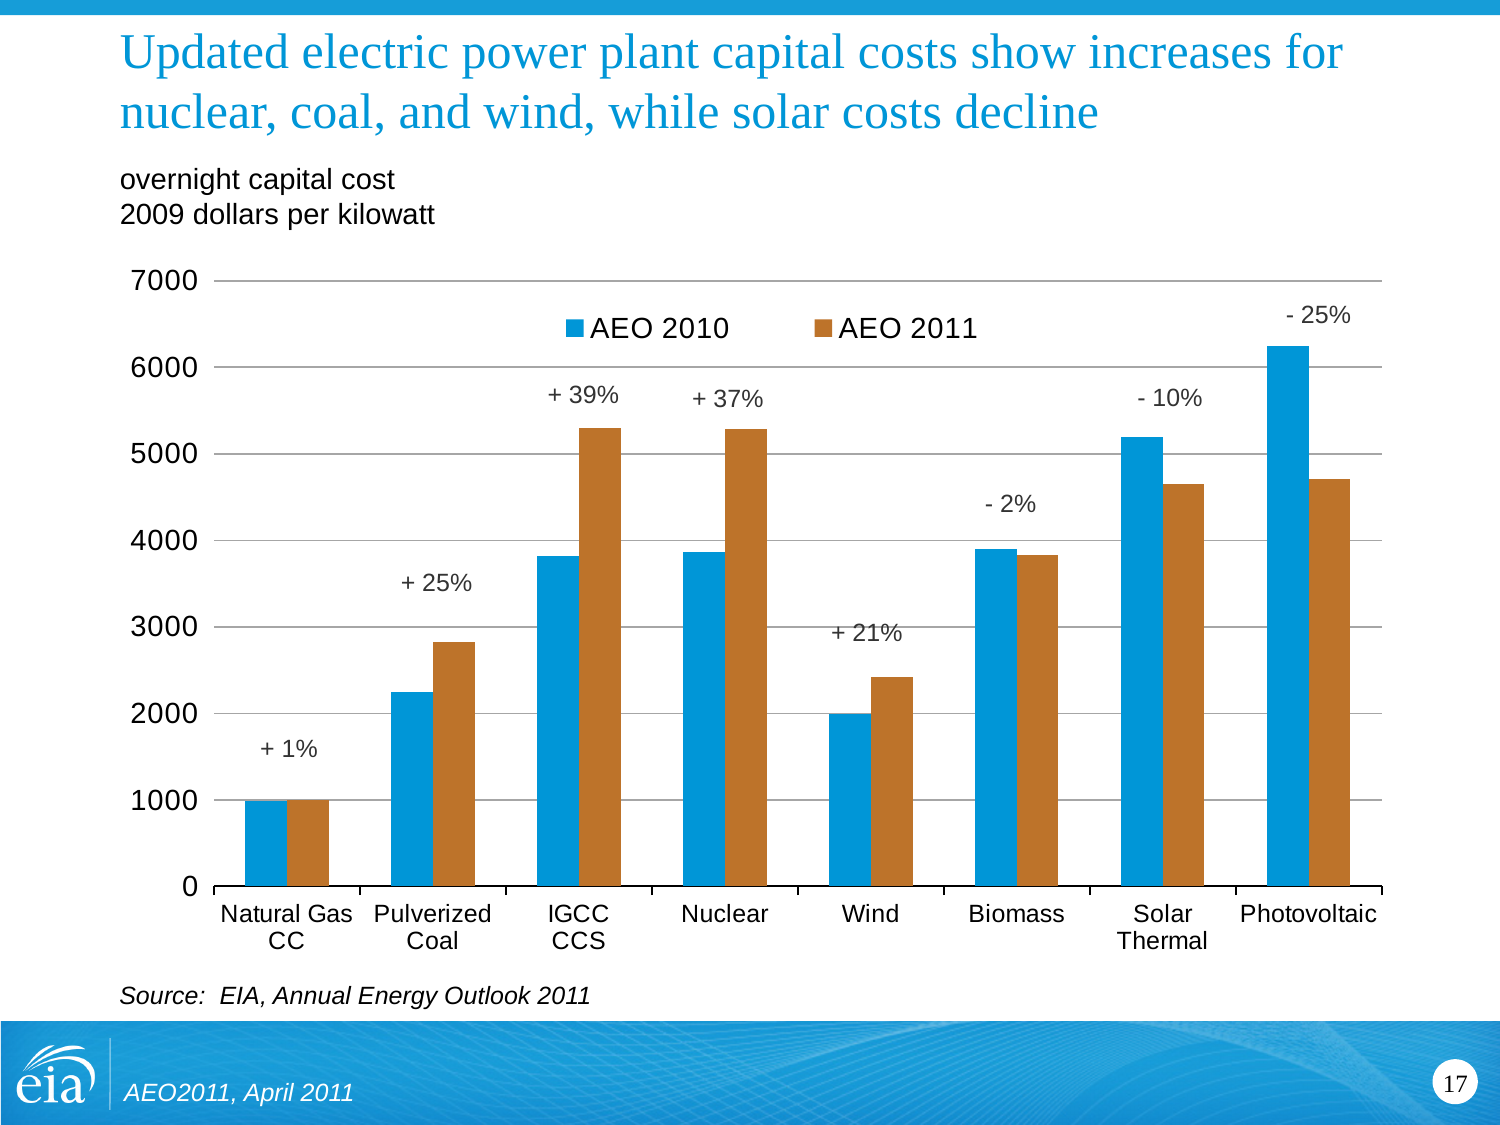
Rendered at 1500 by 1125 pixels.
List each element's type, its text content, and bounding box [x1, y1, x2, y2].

list Source: EIA, Annual Energy Outlook 2011 [104, 976, 1408, 1018]
chart [104, 249, 1409, 969]
slide_number 17 [1424, 1052, 1487, 1113]
list overnight capital cost 2009 dollars per kilowatt [104, 146, 761, 238]
title Updated electric power plant capital costs show increases for nuclear, coal, and wind, while solar costs decline [105, 11, 1425, 140]
picture [2, 1021, 1500, 1125]
footer AEO2011, April 2011 [109, 1048, 571, 1114]
